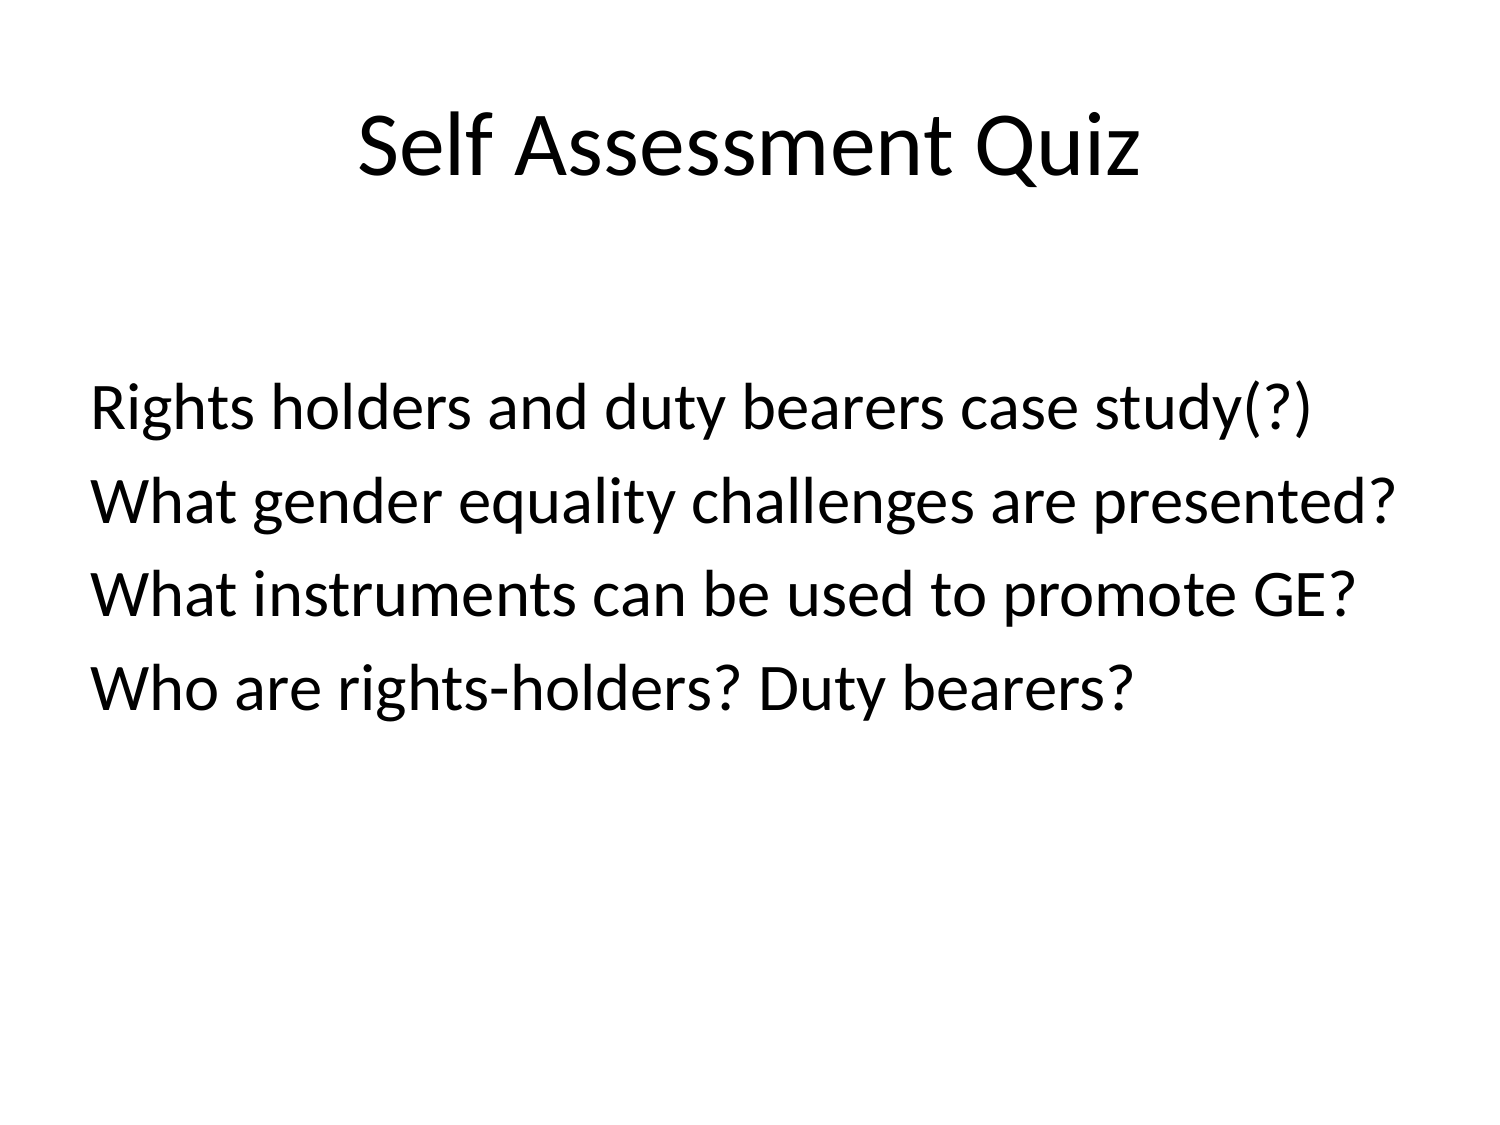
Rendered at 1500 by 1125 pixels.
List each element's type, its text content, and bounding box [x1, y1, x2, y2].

title Self Assessment Quiz [75, 45, 1425, 233]
list Rights holders and duty bearers case study(?) What gender equality challenges are presented? What instruments can be used to promote GE? Who are rights-holders? Duty bearers? [75, 262, 1425, 1005]
